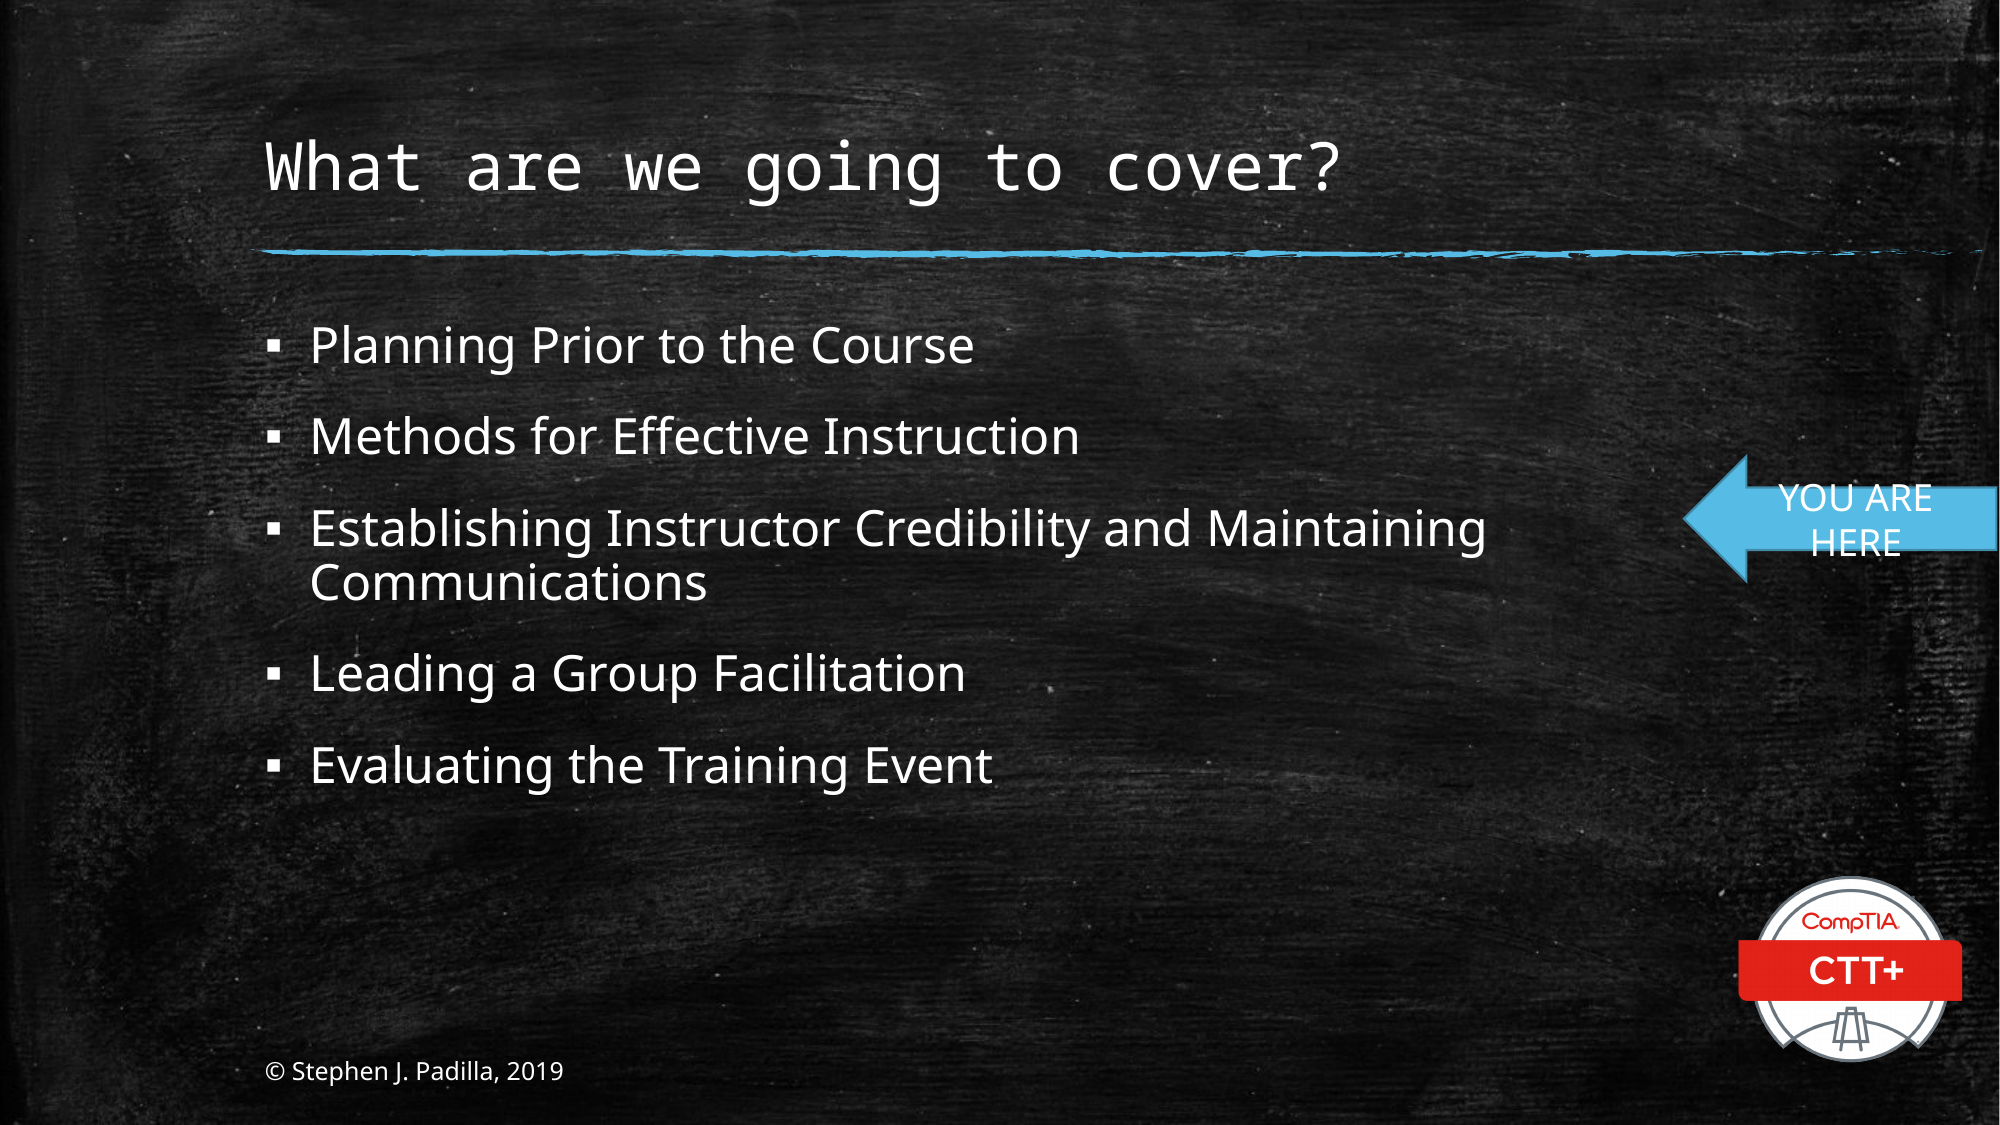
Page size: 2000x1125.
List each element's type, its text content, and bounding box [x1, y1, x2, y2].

picture [1699, 824, 2000, 1125]
list Planning Prior to the Course Methods for Effective Instruction Establishing Instructor Credibility and Maintaining Communications Leading a Group Facilitation Evaluating the Training Event [249, 312, 1750, 1013]
title What are we going to cover? [249, 45, 1750, 213]
footer © Stephen J. Padilla, 2019 [249, 1050, 1288, 1096]
text_box YOU ARE HERE [1682, 453, 1998, 584]
